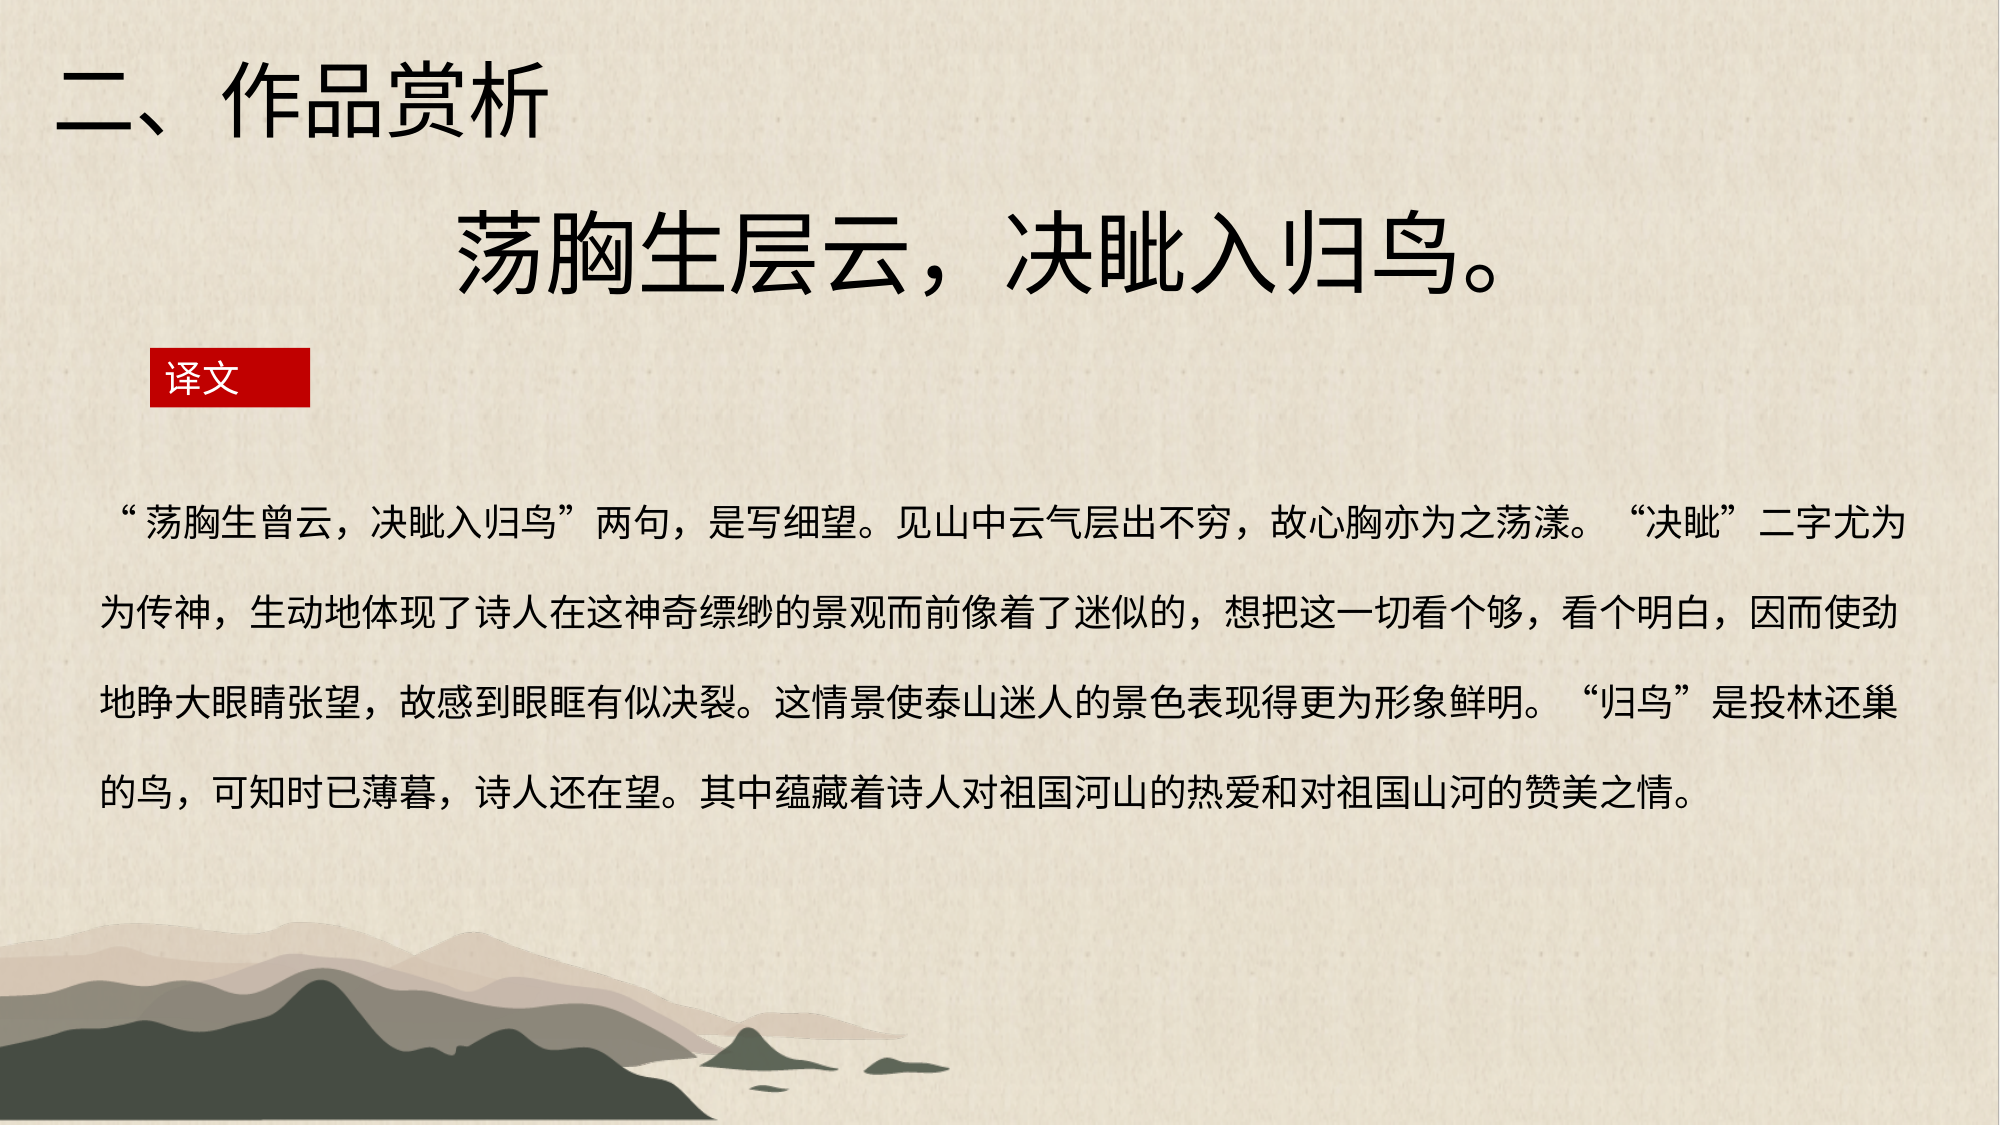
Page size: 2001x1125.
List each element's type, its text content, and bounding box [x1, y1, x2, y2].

text_box 二、作品赏析 [38, 40, 1111, 156]
text_box “荡胸生曾云，决眦入归鸟”两句，是写细望。见山中云气层出不穷，故心胸亦为之荡漾。“决眦”二字尤为为传神，生动地体现了诗人在这神奇缥缈的景观而前像着了迷似的，想把这一切看个够，看个明白，因而使劲地睁大眼睛张望，故感到眼眶有似决裂。这情景使泰山迷人的景色表现得更为形象鲜明。“归鸟”是投林还巢的鸟，可知时已薄暮，诗人还在望。其中蕴藏着诗人对祖国河山的热爱和对祖国山河的赞美之情。 [84, 446, 1925, 822]
text_box 译文 [150, 347, 311, 408]
picture [0, 0, 2001, 1125]
text_box 荡胸生层云，决眦入归鸟。 [439, 188, 1624, 314]
